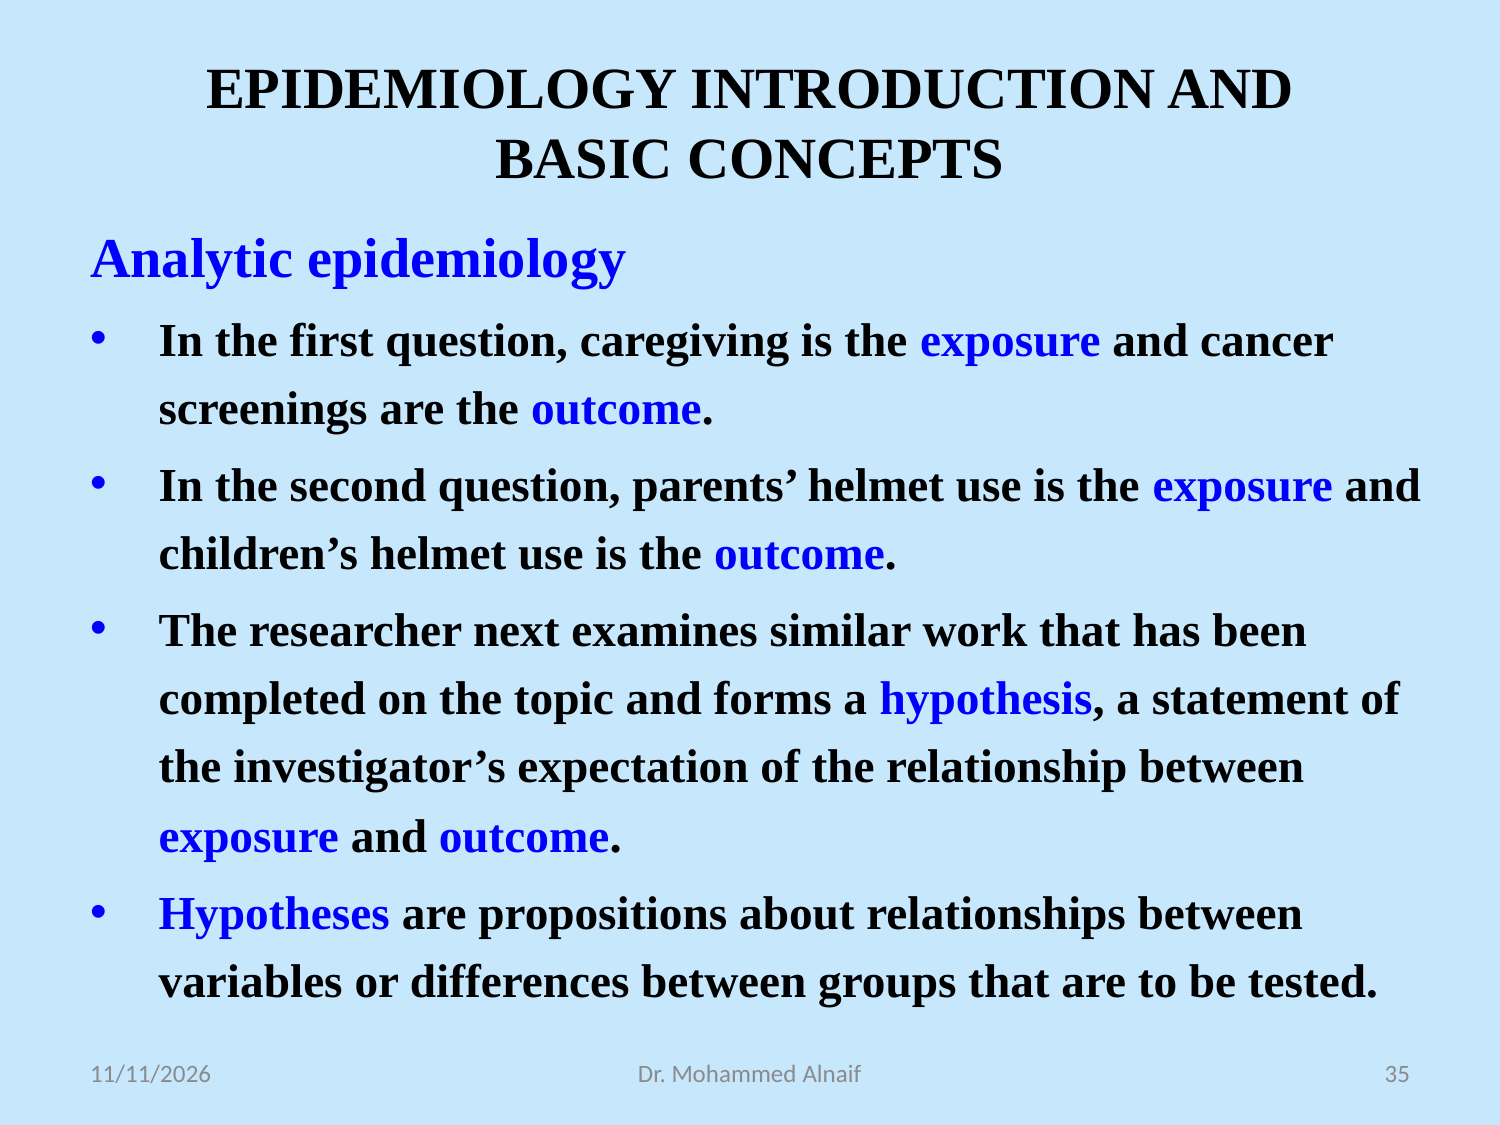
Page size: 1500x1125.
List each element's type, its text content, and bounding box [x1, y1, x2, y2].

footer Dr. Mohammed Alnaif [512, 1042, 988, 1103]
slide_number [75, 1042, 425, 1103]
subtitle Analytic epidemiology In the first question, caregiving is the exposure and cancer screenings are the outcome. In the second question, parents’ helmet use is the exposure and children’s helmet use is the outcome. The researcher next examines similar work that has been completed on the topic and forms a hypothesis, a statement of the investigator’s expectation of the relationship between exposure and outcome. Hypotheses are propositions about relationships between variables or differences between groups that are to be tested. [75, 200, 1463, 1038]
slide_number 35 [1074, 1042, 1425, 1103]
title EPIDEMIOLOGY INTRODUCTION AND BASIC CONCEPTS [112, 66, 1388, 175]
